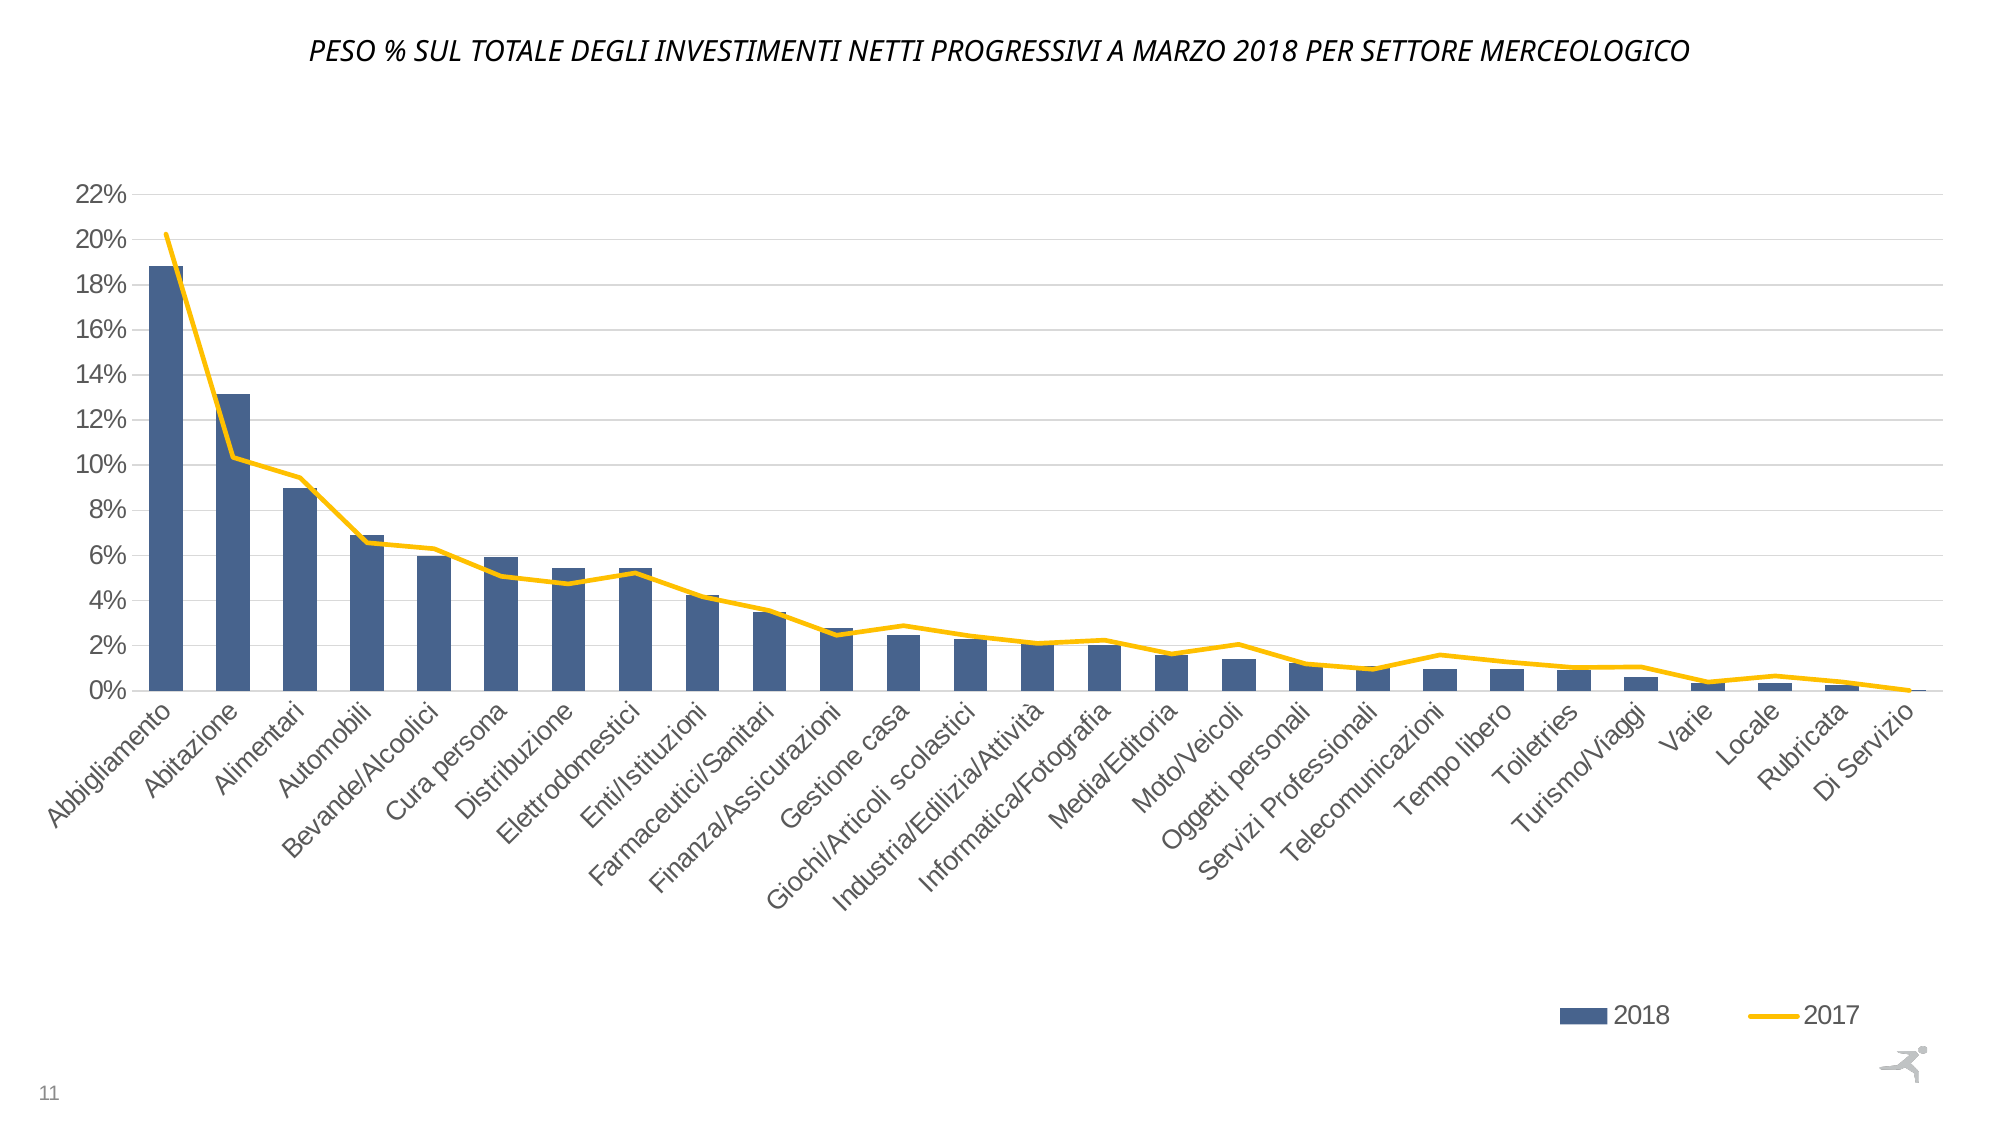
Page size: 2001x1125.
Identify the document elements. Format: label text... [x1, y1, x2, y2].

chart [35, 140, 1971, 1063]
slide_number 11 [0, 1061, 75, 1122]
subtitle PESO % SUL TOTALE DEGLI INVESTIMENTI NETTI progressivi a Marzo 2018 PER SETTORE MERCEOLOGICO [58, 13, 1942, 86]
